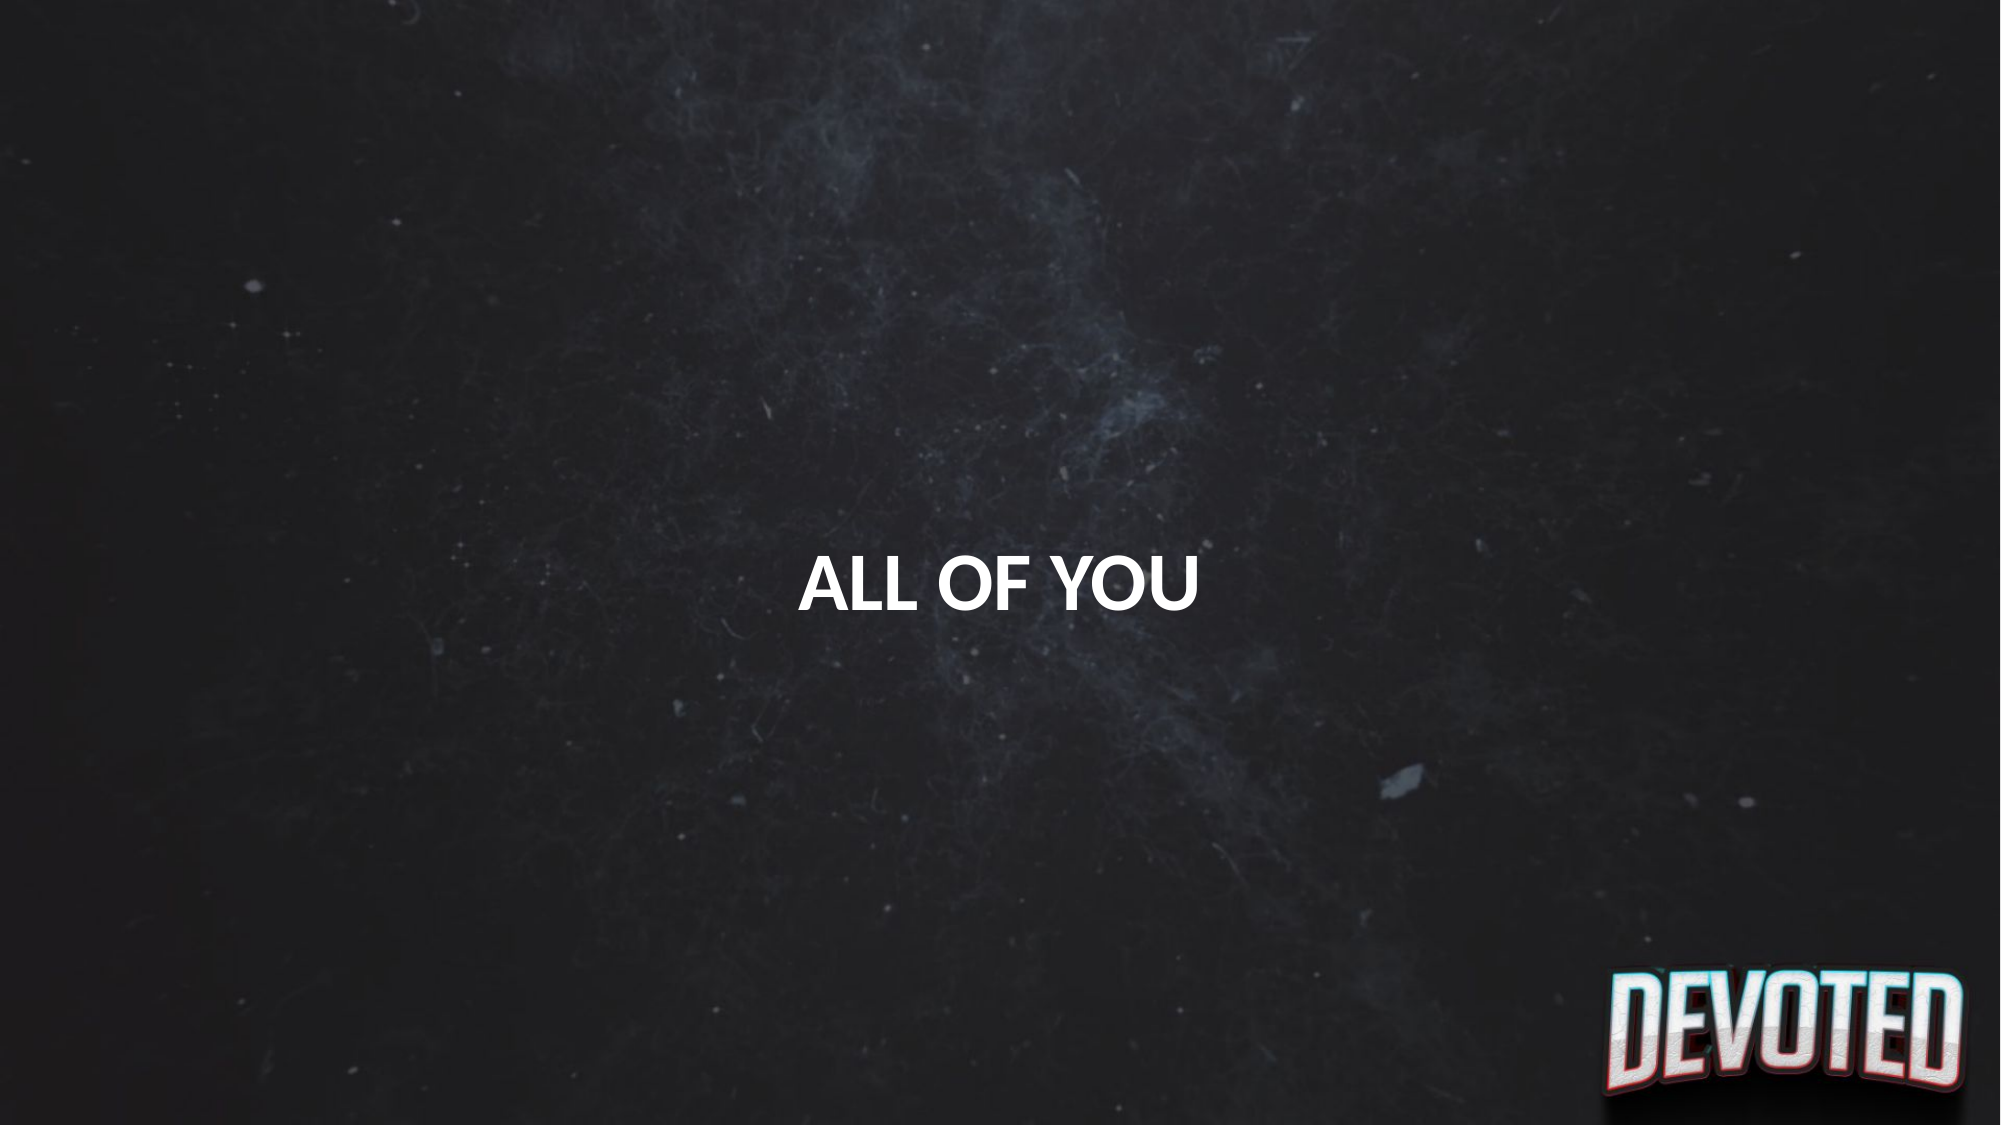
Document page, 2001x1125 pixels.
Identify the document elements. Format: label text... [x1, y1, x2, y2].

list ALL OF YOU [137, 299, 1863, 1014]
picture [0, 0, 2001, 1125]
